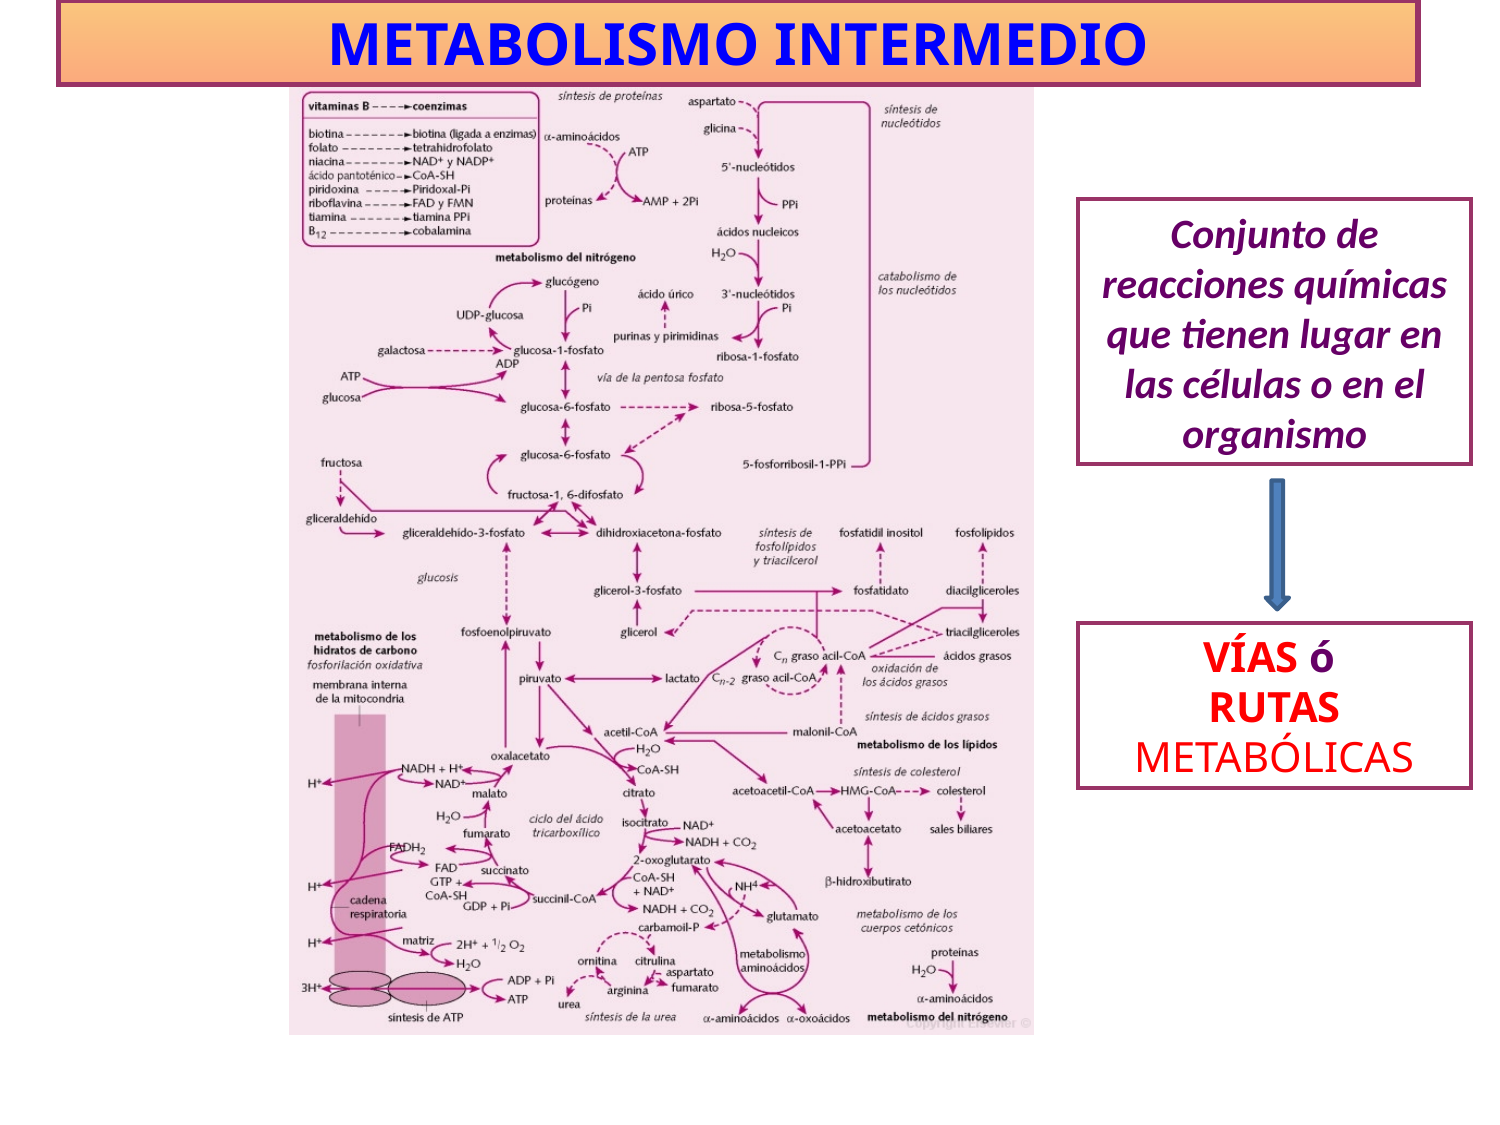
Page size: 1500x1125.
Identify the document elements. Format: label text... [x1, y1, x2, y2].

text_box METABOLISMO INTERMEDIO [58, 0, 1418, 85]
text_box VÍAS ó RUTAS METABÓLICAS [1078, 622, 1472, 788]
text_box [1263, 478, 1291, 612]
text_box Conjunto de reacciones químicas que tienen lugar en las células o en el organismo [1078, 199, 1472, 464]
picture [289, 77, 1034, 1036]
